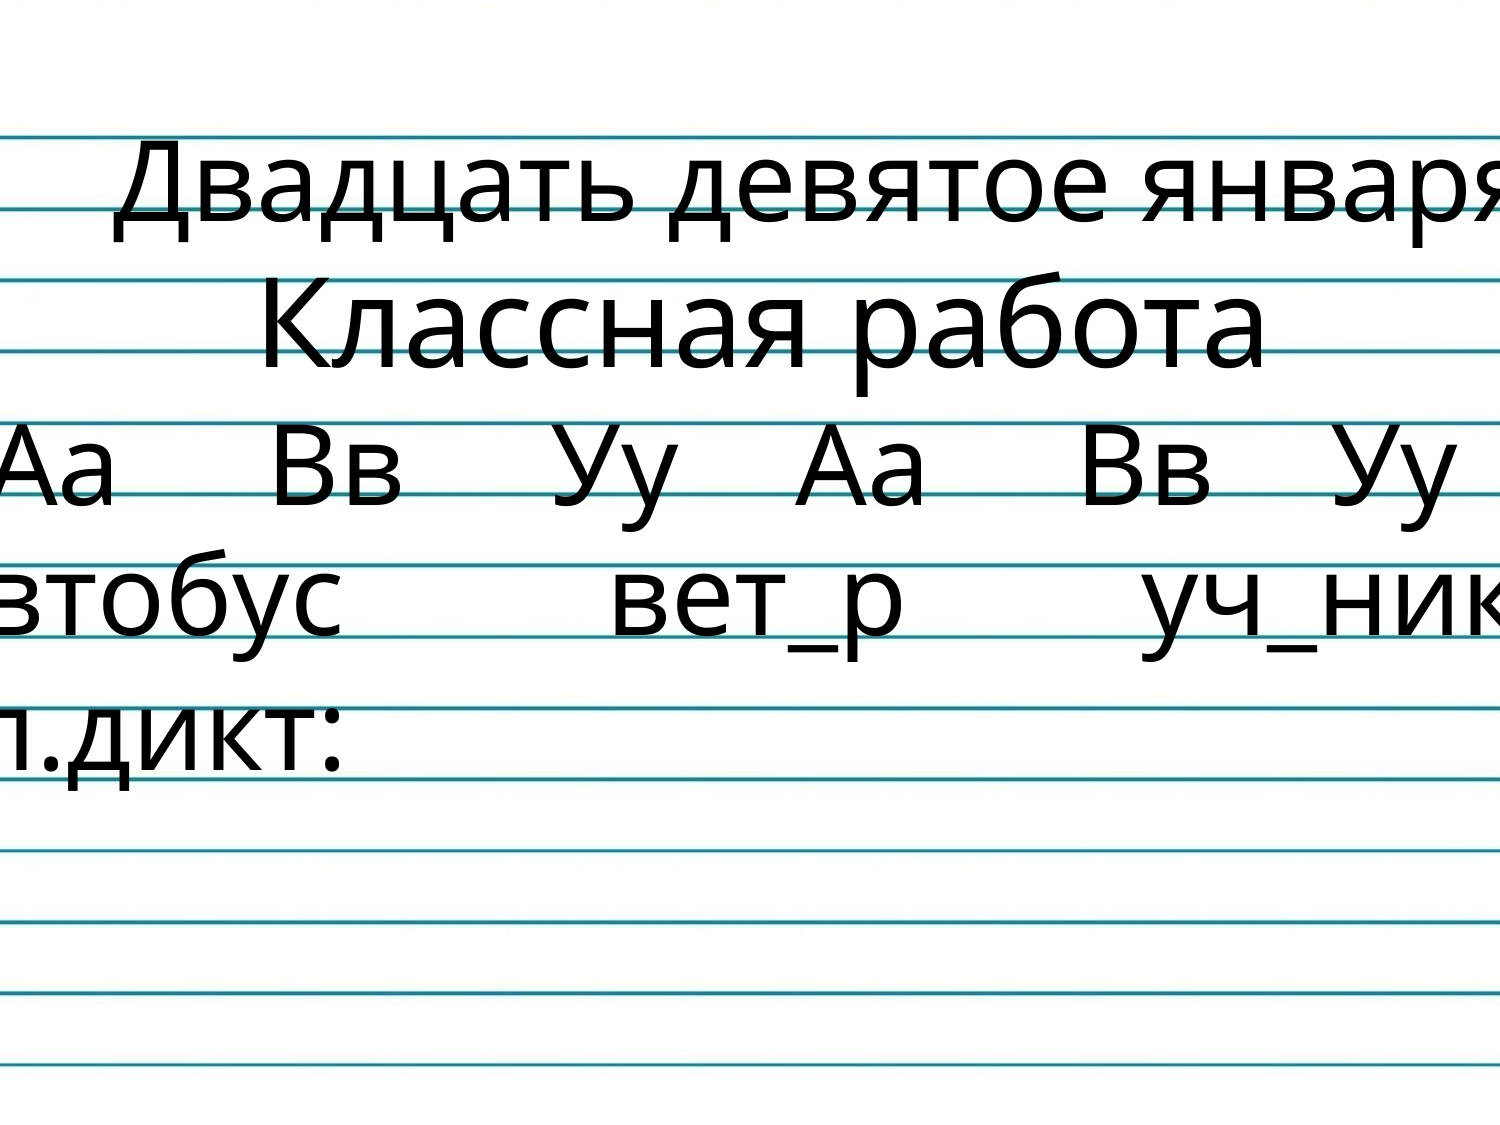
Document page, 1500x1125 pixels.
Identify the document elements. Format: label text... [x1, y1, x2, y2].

title Классная работа [88, 149, 1439, 337]
text_box Двадцать девятое января [98, 101, 1500, 252]
picture [0, 0, 1500, 515]
text_box _втобус вет_р уч_ник Сл.дикт: [0, 515, 1500, 800]
picture [0, 800, 1500, 1125]
text_box Аа Вв Уу Аа Вв Уу [0, 385, 1476, 535]
